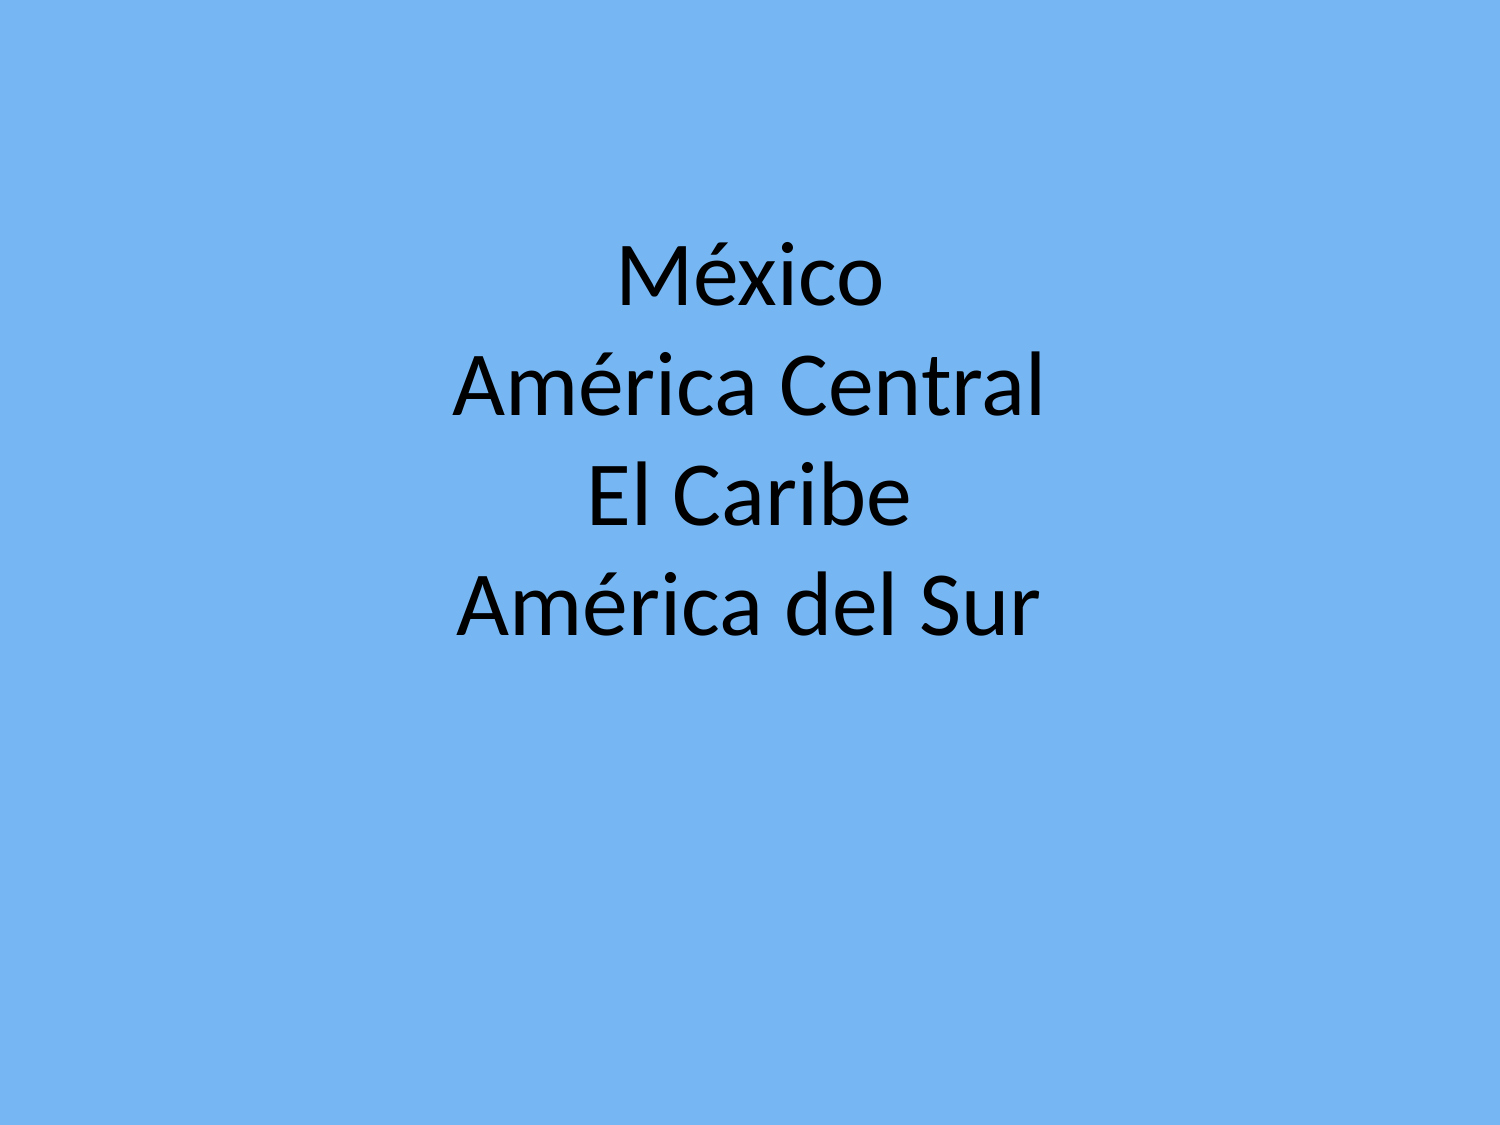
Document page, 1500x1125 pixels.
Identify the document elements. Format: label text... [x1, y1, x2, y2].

title México América Central El Caribe América del Sur [75, 45, 1425, 822]
